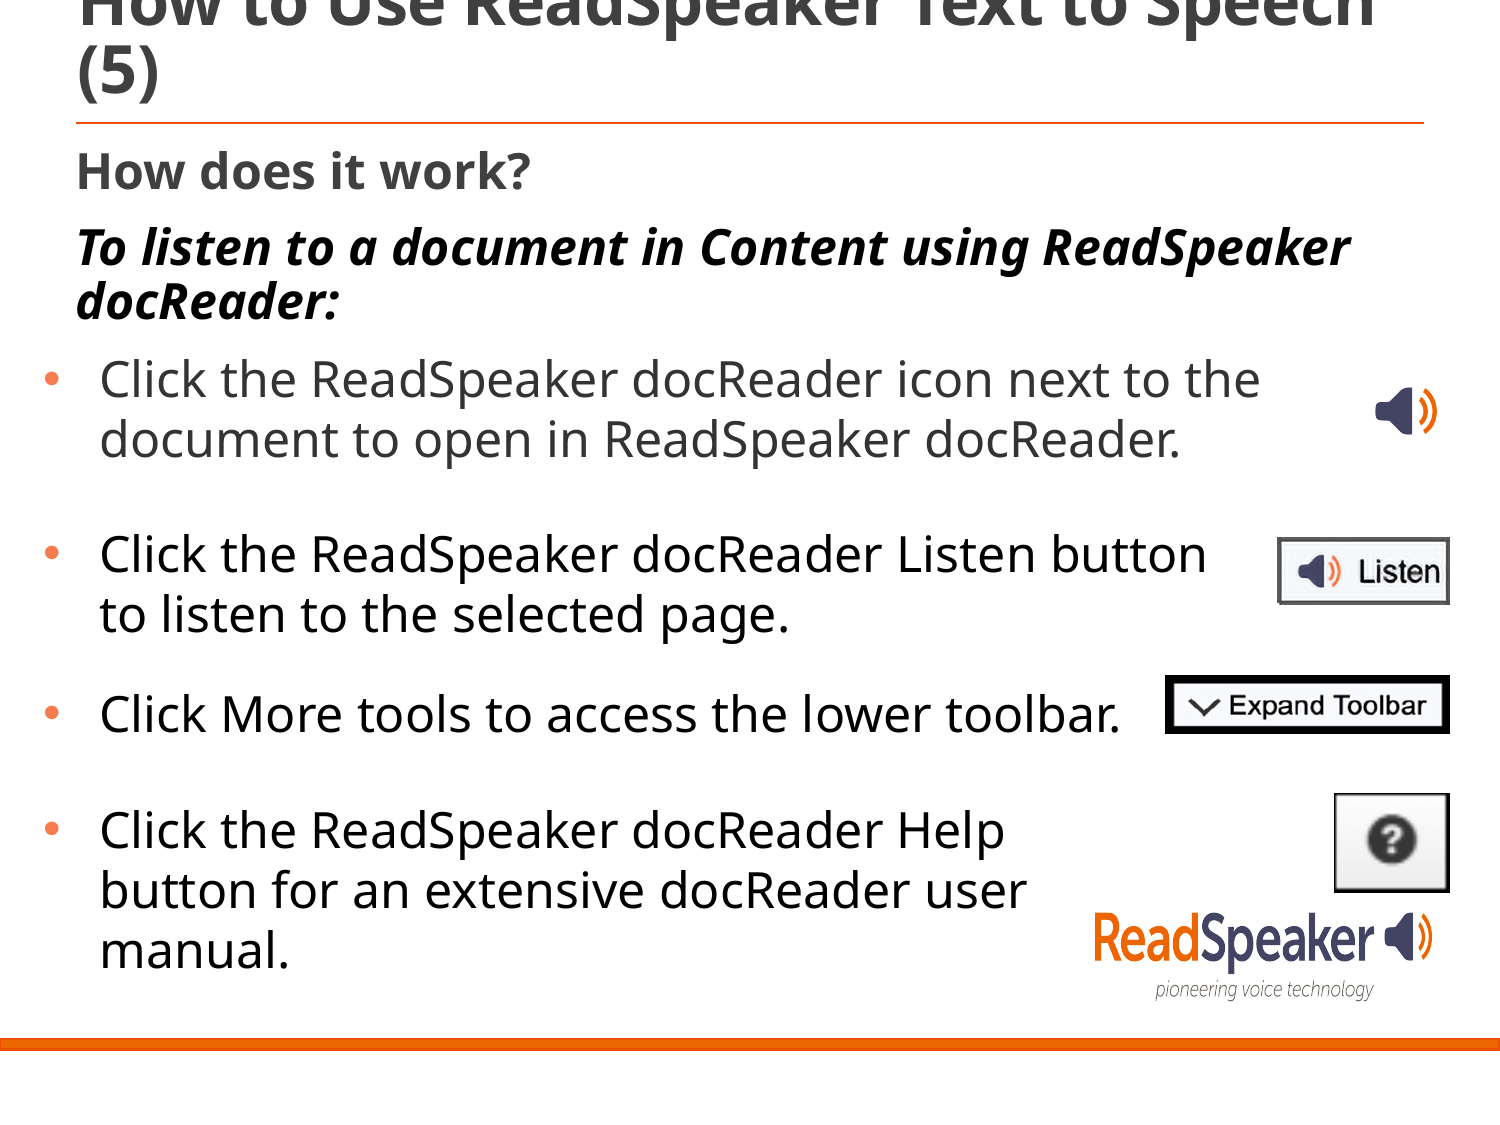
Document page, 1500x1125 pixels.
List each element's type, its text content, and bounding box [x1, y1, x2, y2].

picture [1277, 537, 1451, 606]
list How does it work? To listen to a document in Content using ReadSpeaker docReader: [75, 138, 1480, 343]
text_box Click More tools to access the lower toolbar. [43, 682, 1143, 742]
text_box Click the ReadSpeaker docReader Listen button to listen to the selected page. [43, 492, 1216, 636]
picture [1164, 675, 1451, 735]
text_box Click the ReadSpeaker docReader Help button for an extensive docReader user manual. [43, 798, 1147, 984]
picture [1362, 374, 1451, 448]
title How to Use ReadSpeaker Text to Speech (5) [62, 21, 1469, 115]
text_box Click the ReadSpeaker docReader icon next to the document to open in ReadSpeaker docReader. [43, 347, 1313, 487]
picture [1068, 793, 1459, 1010]
